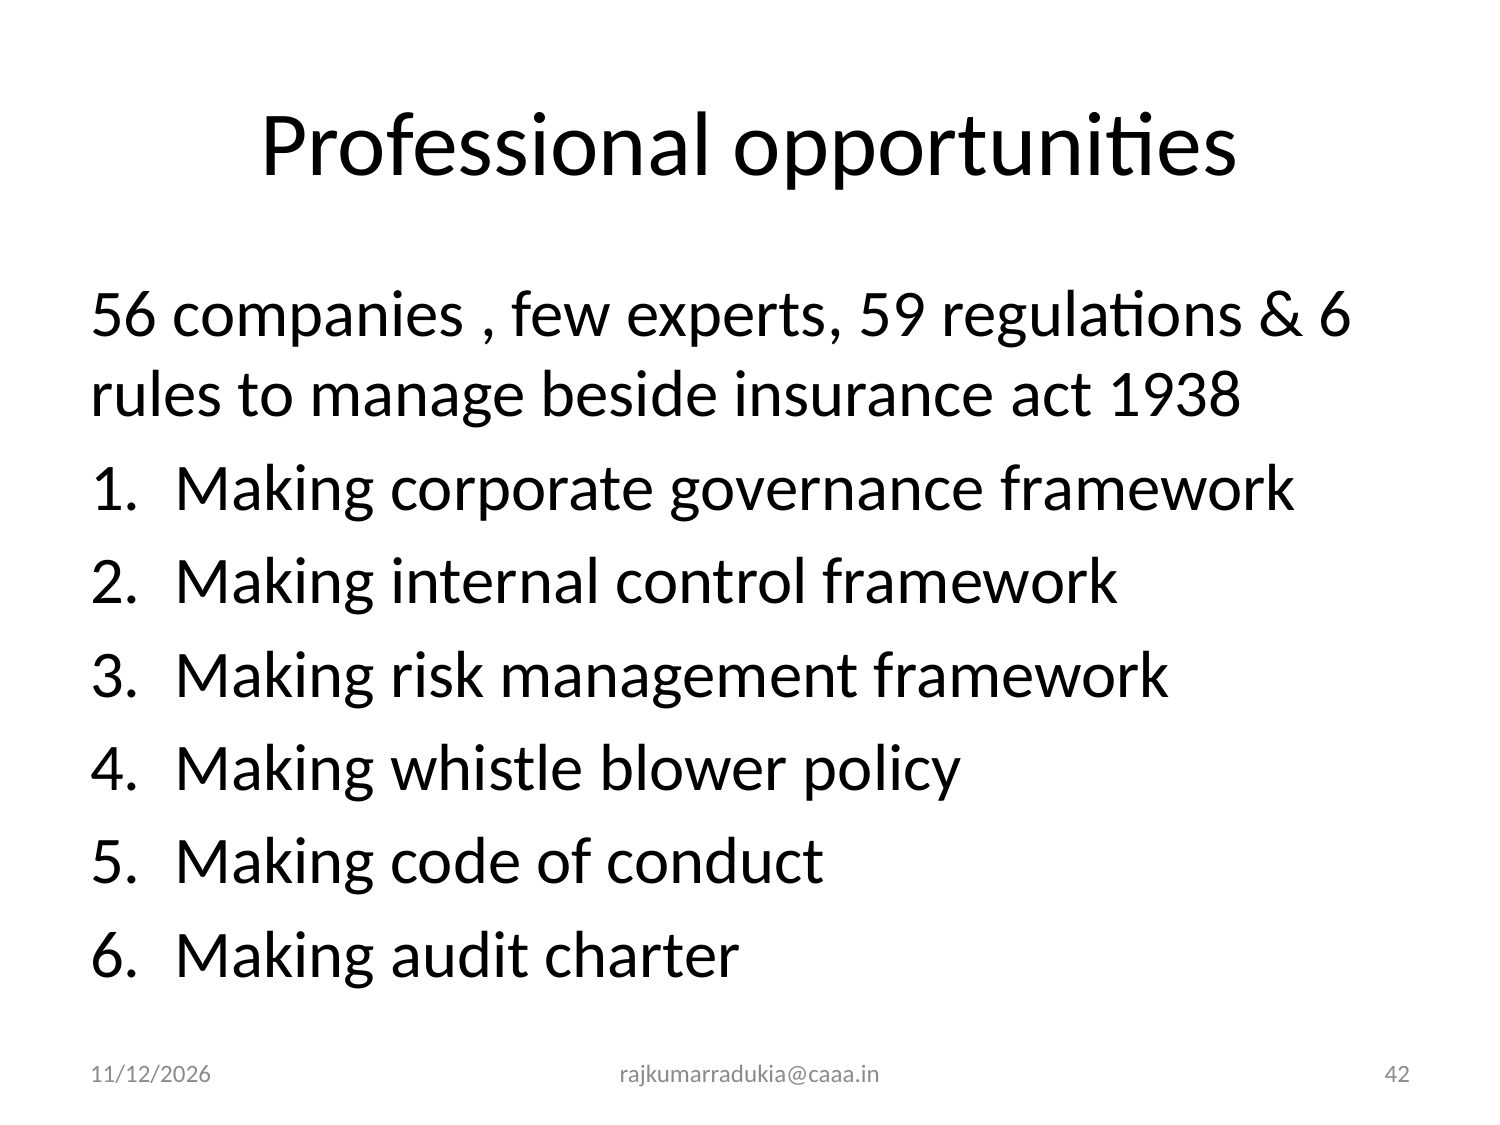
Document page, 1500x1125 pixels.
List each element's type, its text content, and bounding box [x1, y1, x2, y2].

title Professional opportunities [75, 45, 1425, 233]
slide_number 42 [1074, 1042, 1425, 1103]
footer rajkumarradukia@caaa.in [512, 1042, 988, 1103]
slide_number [75, 1042, 425, 1103]
list 56 companies , few experts, 59 regulations & 6 rules to manage beside insurance act 1938 Making corporate governance framework Making internal control framework Making risk management framework Making whistle blower policy Making code of conduct Making audit charter [75, 262, 1425, 1005]
